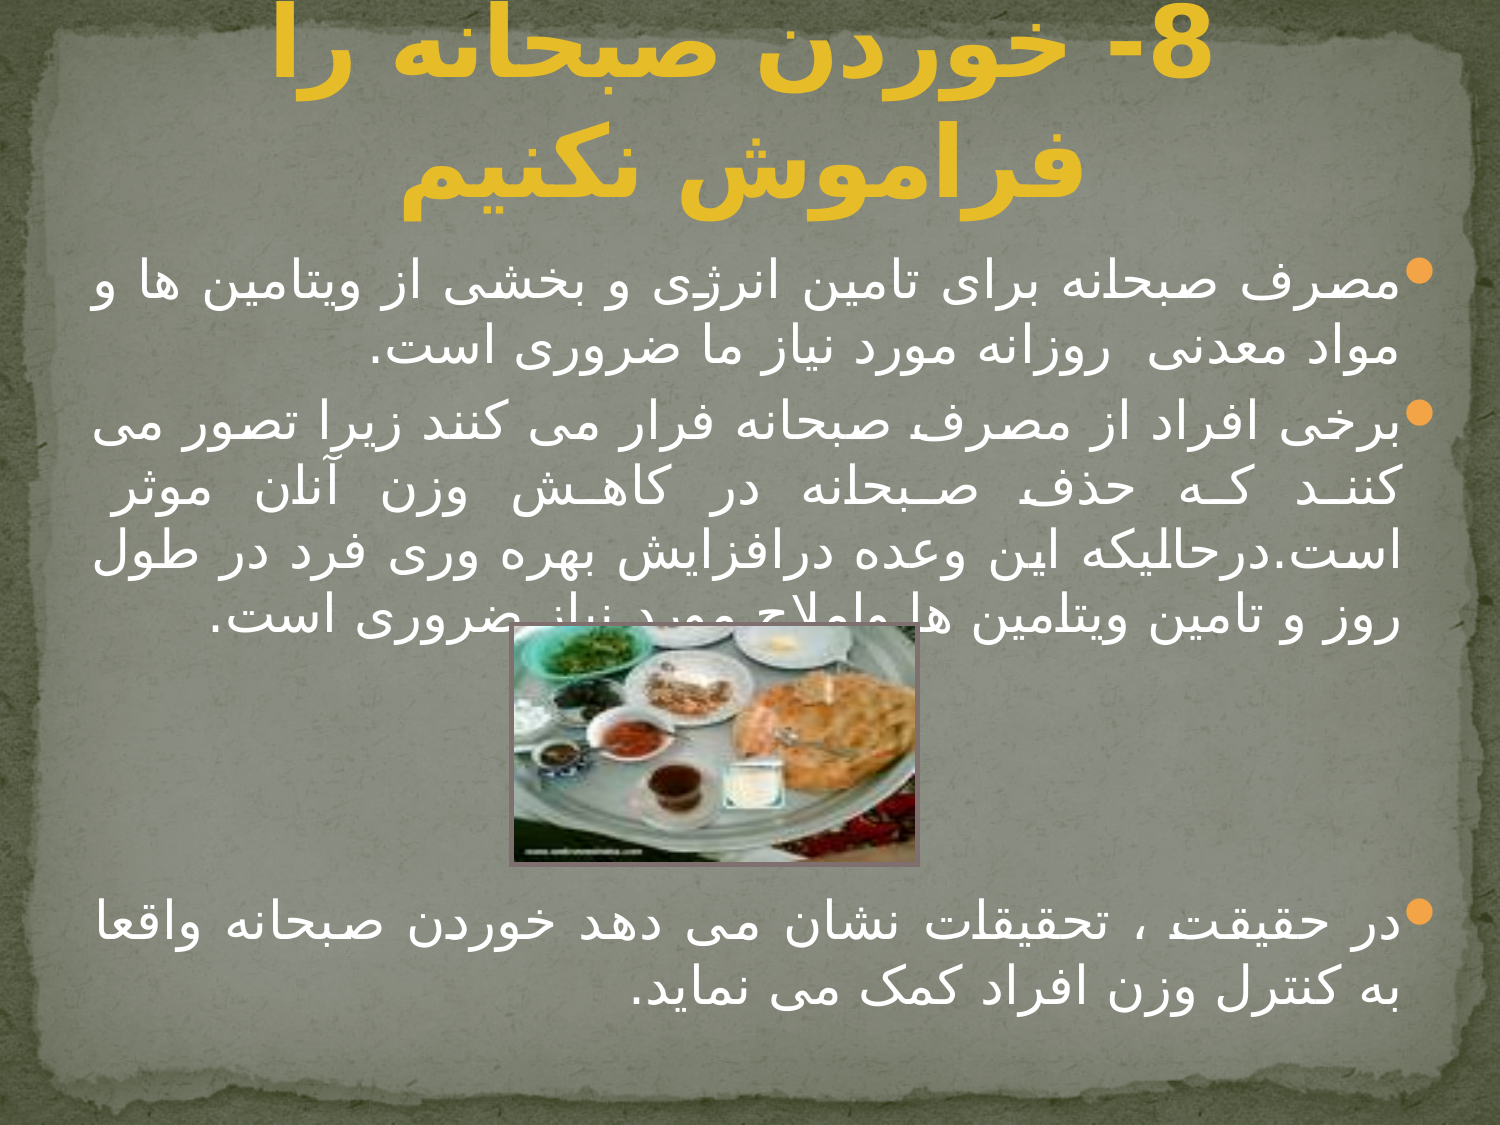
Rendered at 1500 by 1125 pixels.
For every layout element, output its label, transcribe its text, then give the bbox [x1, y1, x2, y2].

list مصرف صبحانه برای تامین انرژی و بخشی از ویتامین ها و مواد معدنی روزانه مورد نیاز ما ضروری است. برخی افراد از مصرف صبحانه فرار می کنند زیرا تصور می کنند که حذف صبحانه در کاهش وزن آنان موثر است.درحالیکه این وعده درافزایش بهره وری فرد در طول روز و تامین ویتامین ها واملاح مورد نیاز ضروری است. در حقیقت ، تحقیقات نشان می دهد خوردن صبحانه واقعا به کنترل وزن افراد کمک می نماید. [74, 237, 1463, 1026]
picture [514, 626, 915, 862]
title 8- خوردن صبحانه را فراموش نکنیم [37, 24, 1450, 225]
